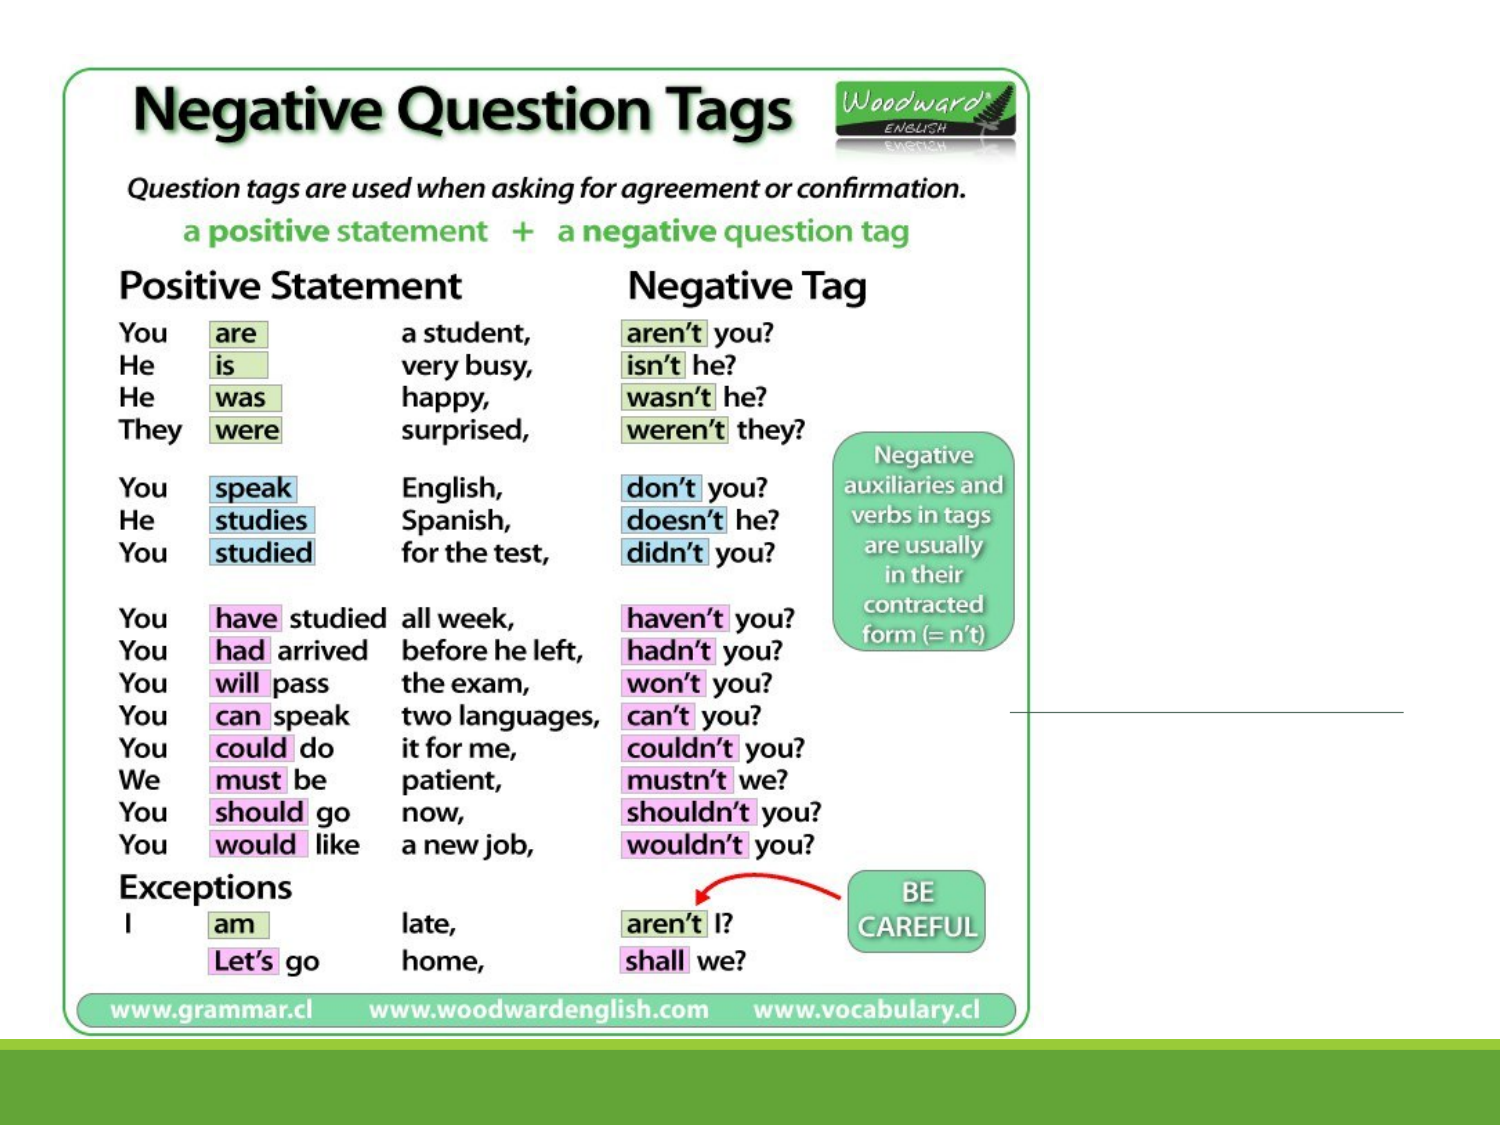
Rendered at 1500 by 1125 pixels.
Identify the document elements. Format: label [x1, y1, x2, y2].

text_box [0, 0, 1500, 1038]
text_box [0, 1038, 45, 1049]
text_box [1053, 1038, 1500, 1049]
list [48, 54, 1045, 1051]
text_box [0, 1049, 1500, 1125]
